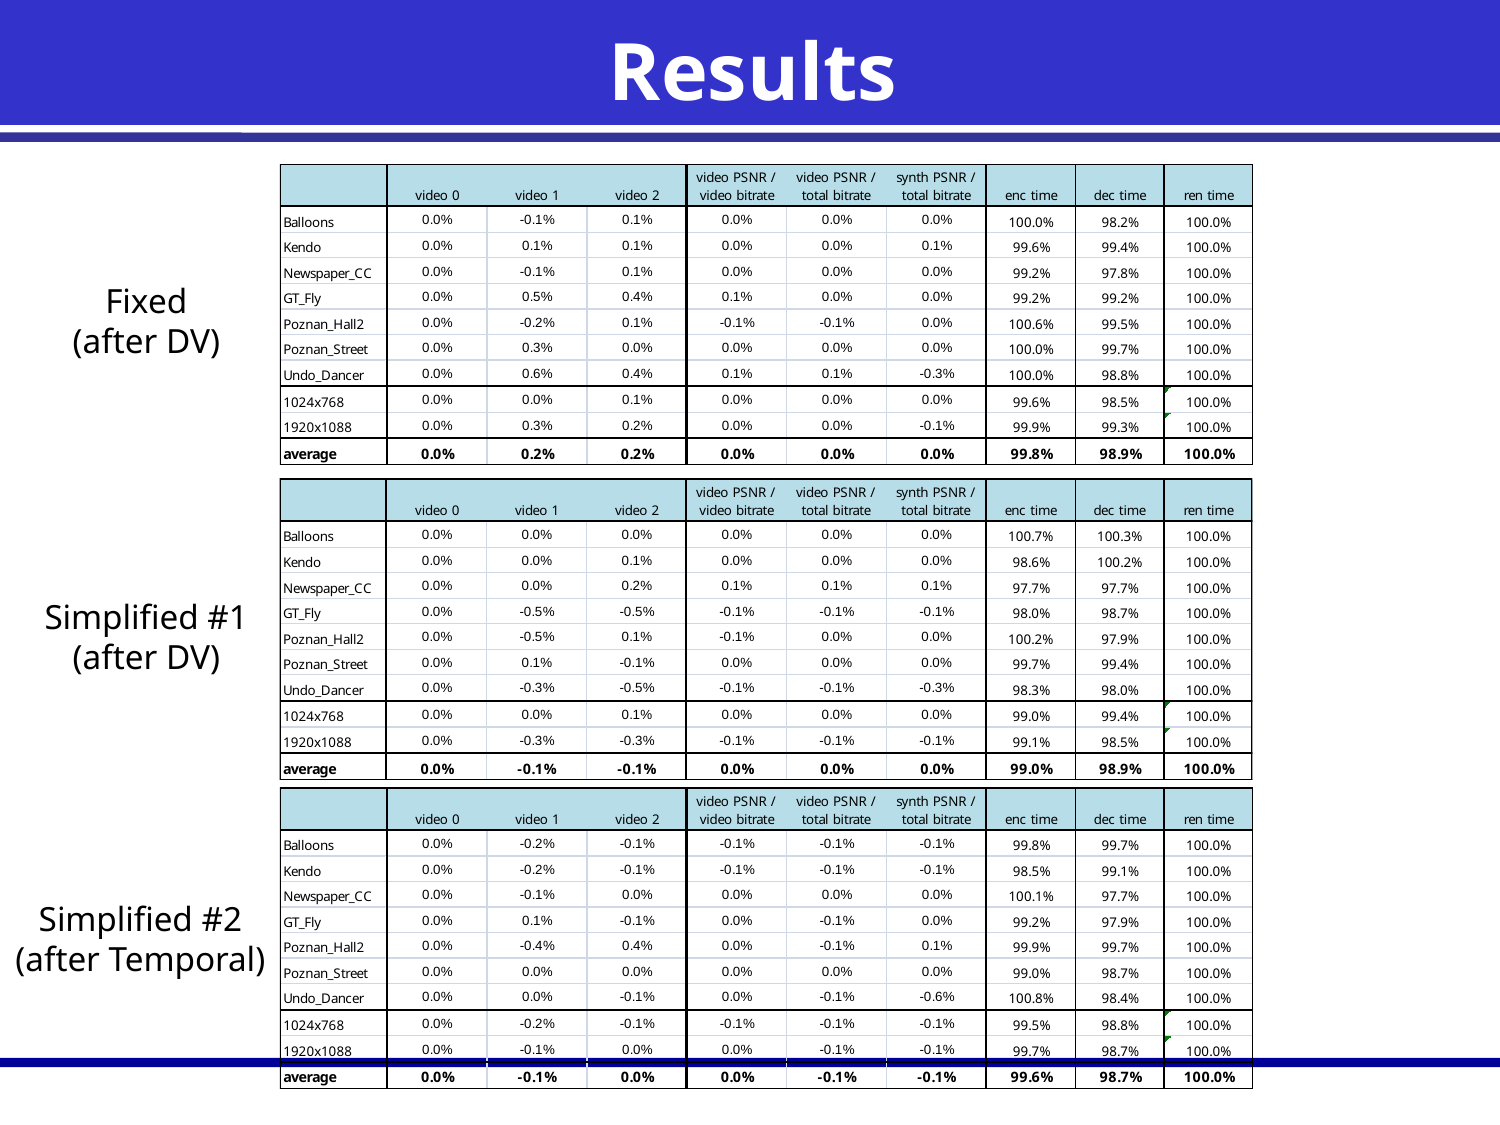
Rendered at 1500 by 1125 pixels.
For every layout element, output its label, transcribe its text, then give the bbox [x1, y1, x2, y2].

text_box Simplified #1 (after DV) [23, 588, 270, 684]
text_box Simplified #2 (after Temporal) [0, 890, 274, 1026]
picture [279, 787, 1255, 1091]
picture [279, 163, 1255, 467]
text_box Fixed (after DV) [46, 272, 247, 368]
title Results [46, 12, 1460, 126]
picture [279, 478, 1254, 782]
